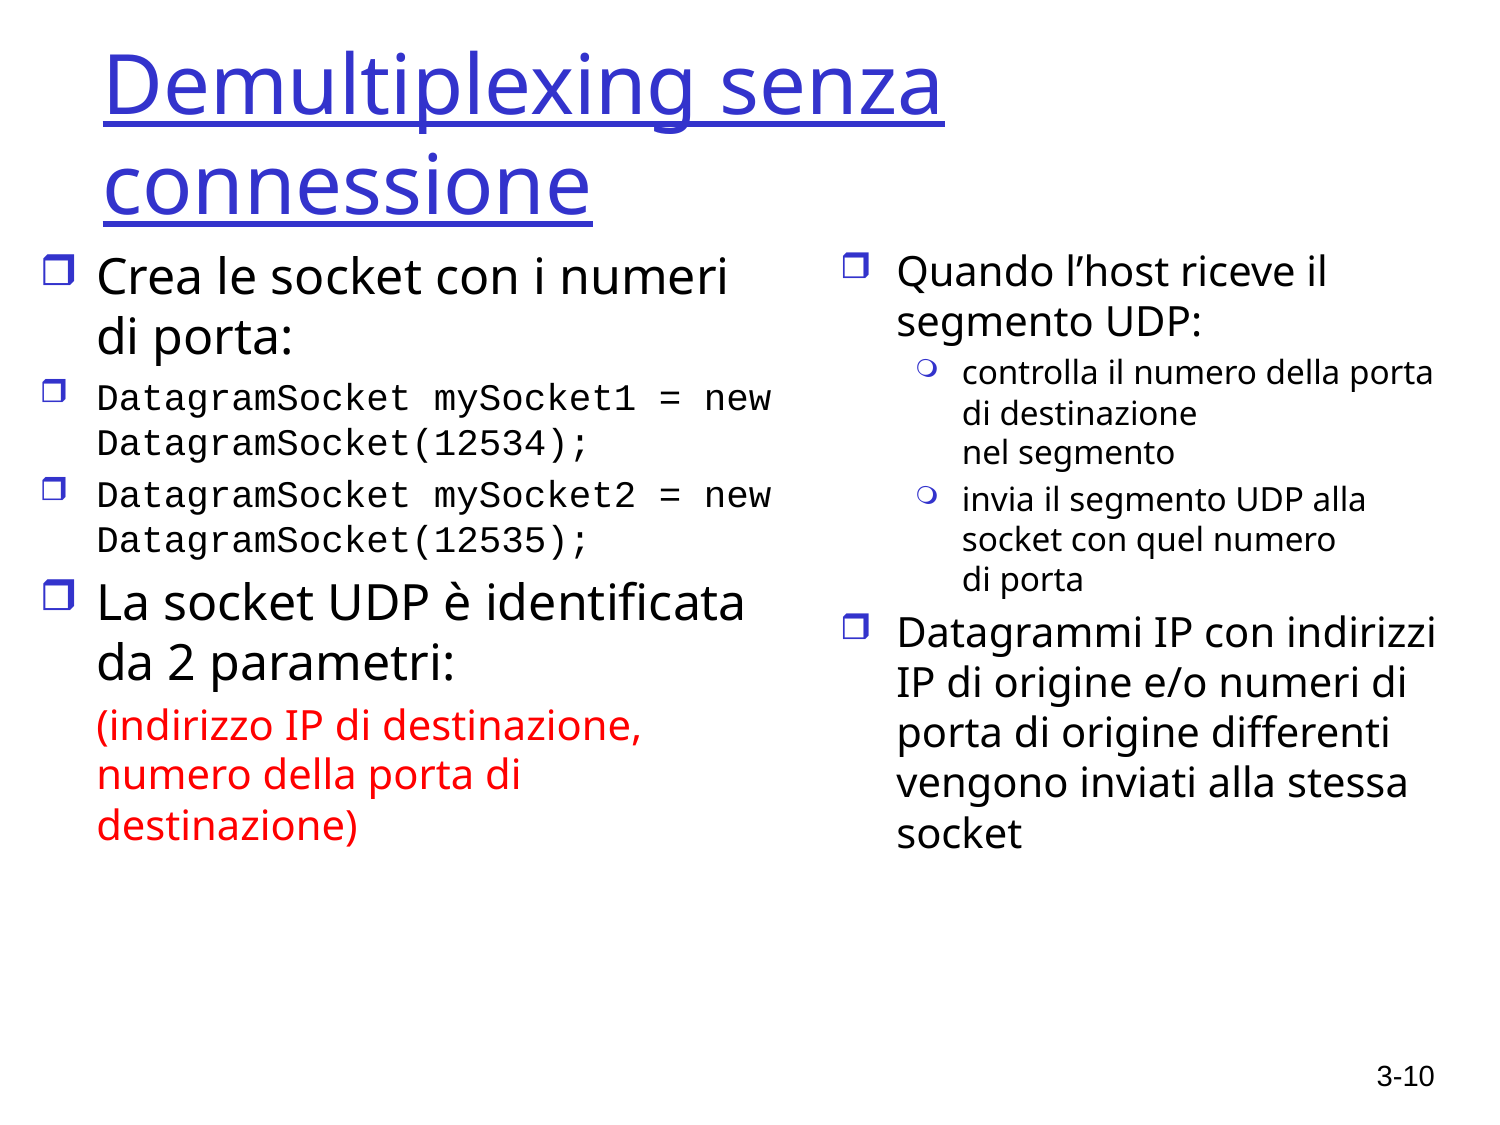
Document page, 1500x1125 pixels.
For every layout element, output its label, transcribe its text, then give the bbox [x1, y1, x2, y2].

list Crea le socket con i numeri di porta: DatagramSocket mySocket1 = new DatagramSocket(12534); DatagramSocket mySocket2 = new DatagramSocket(12535); La socket UDP è identificata da 2 parametri: (indirizzo IP di destinazione, numero della porta di destinazione) [24, 237, 801, 1001]
list Quando l’host riceve il segmento UDP: controlla il numero della porta di destinazione nel segmento invia il segmento UDP alla socket con quel numero di porta Datagrammi IP con indirizzi IP di origine e/o numeri di porta di origine differenti vengono inviati alla stessa socket [824, 237, 1476, 1001]
title Demultiplexing senza connessione [87, 37, 1438, 226]
slide_number 3-10 [1338, 1049, 1451, 1125]
